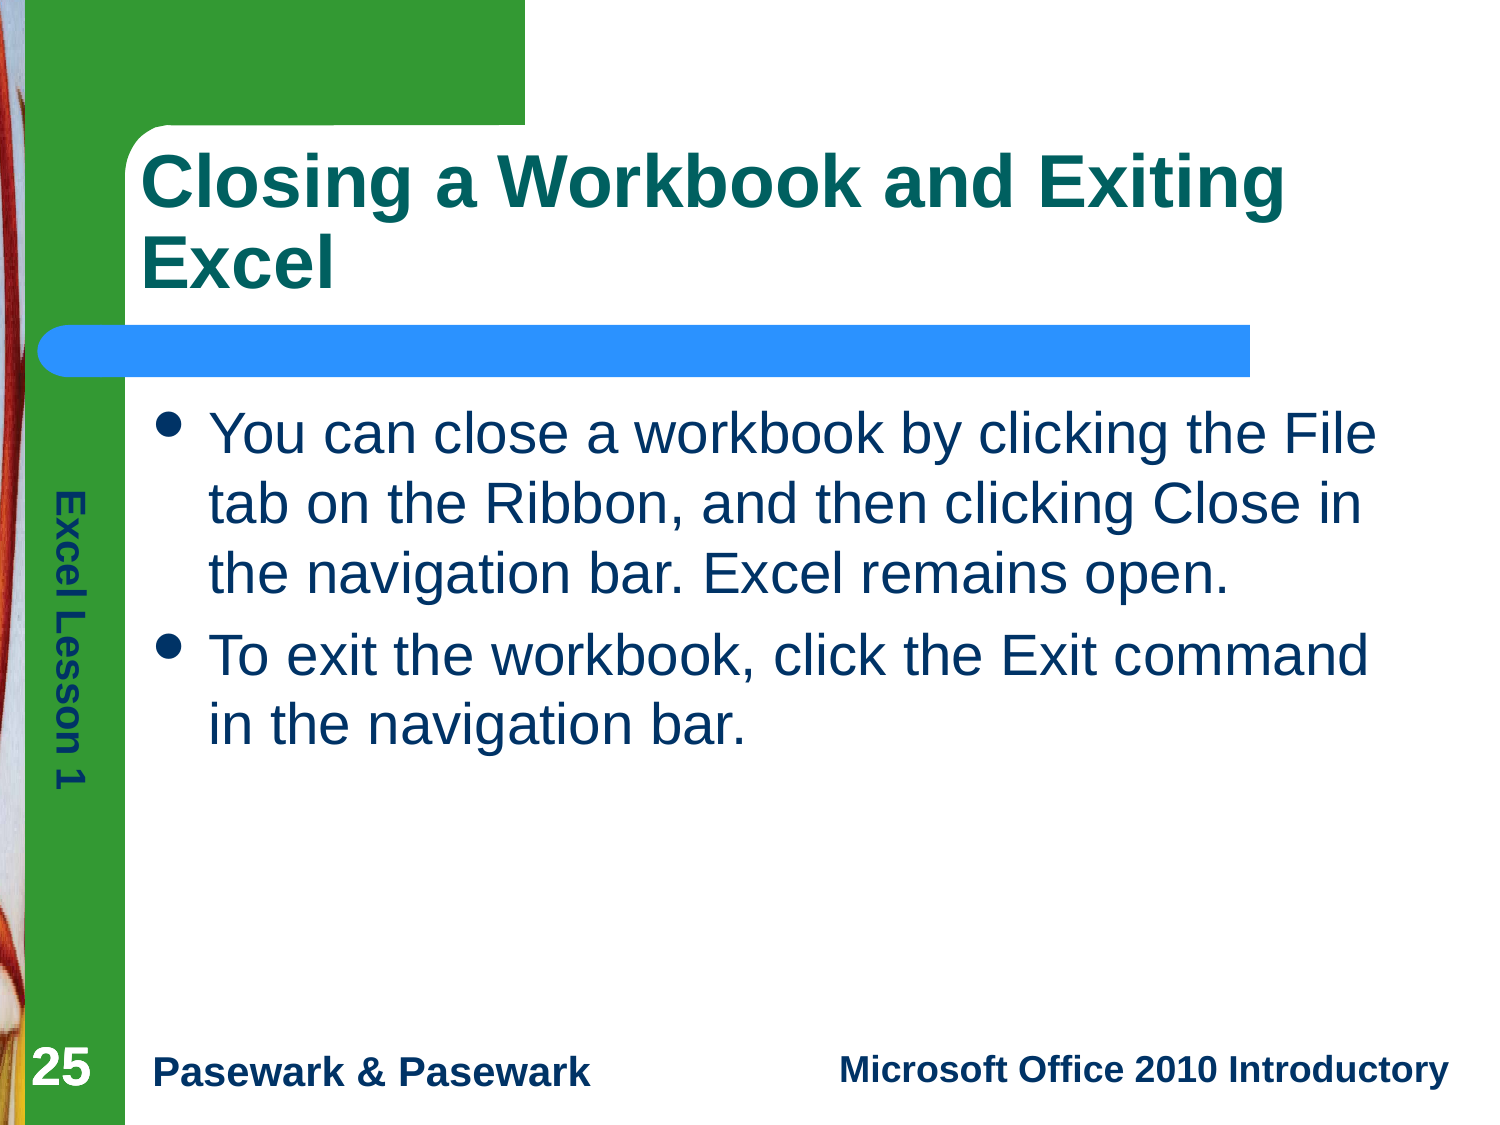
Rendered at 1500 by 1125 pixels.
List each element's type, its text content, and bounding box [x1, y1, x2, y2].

text_box 25 [13, 1023, 111, 1105]
list You can close a workbook by clicking the File tab on the Ribbon, and then clicking Close in the navigation bar. Excel remains open. To exit the workbook, click the Exit command in the navigation bar. [137, 387, 1400, 1038]
picture [0, 0, 25, 1125]
title Closing a Workbook and Exiting Excel [124, 124, 1426, 313]
